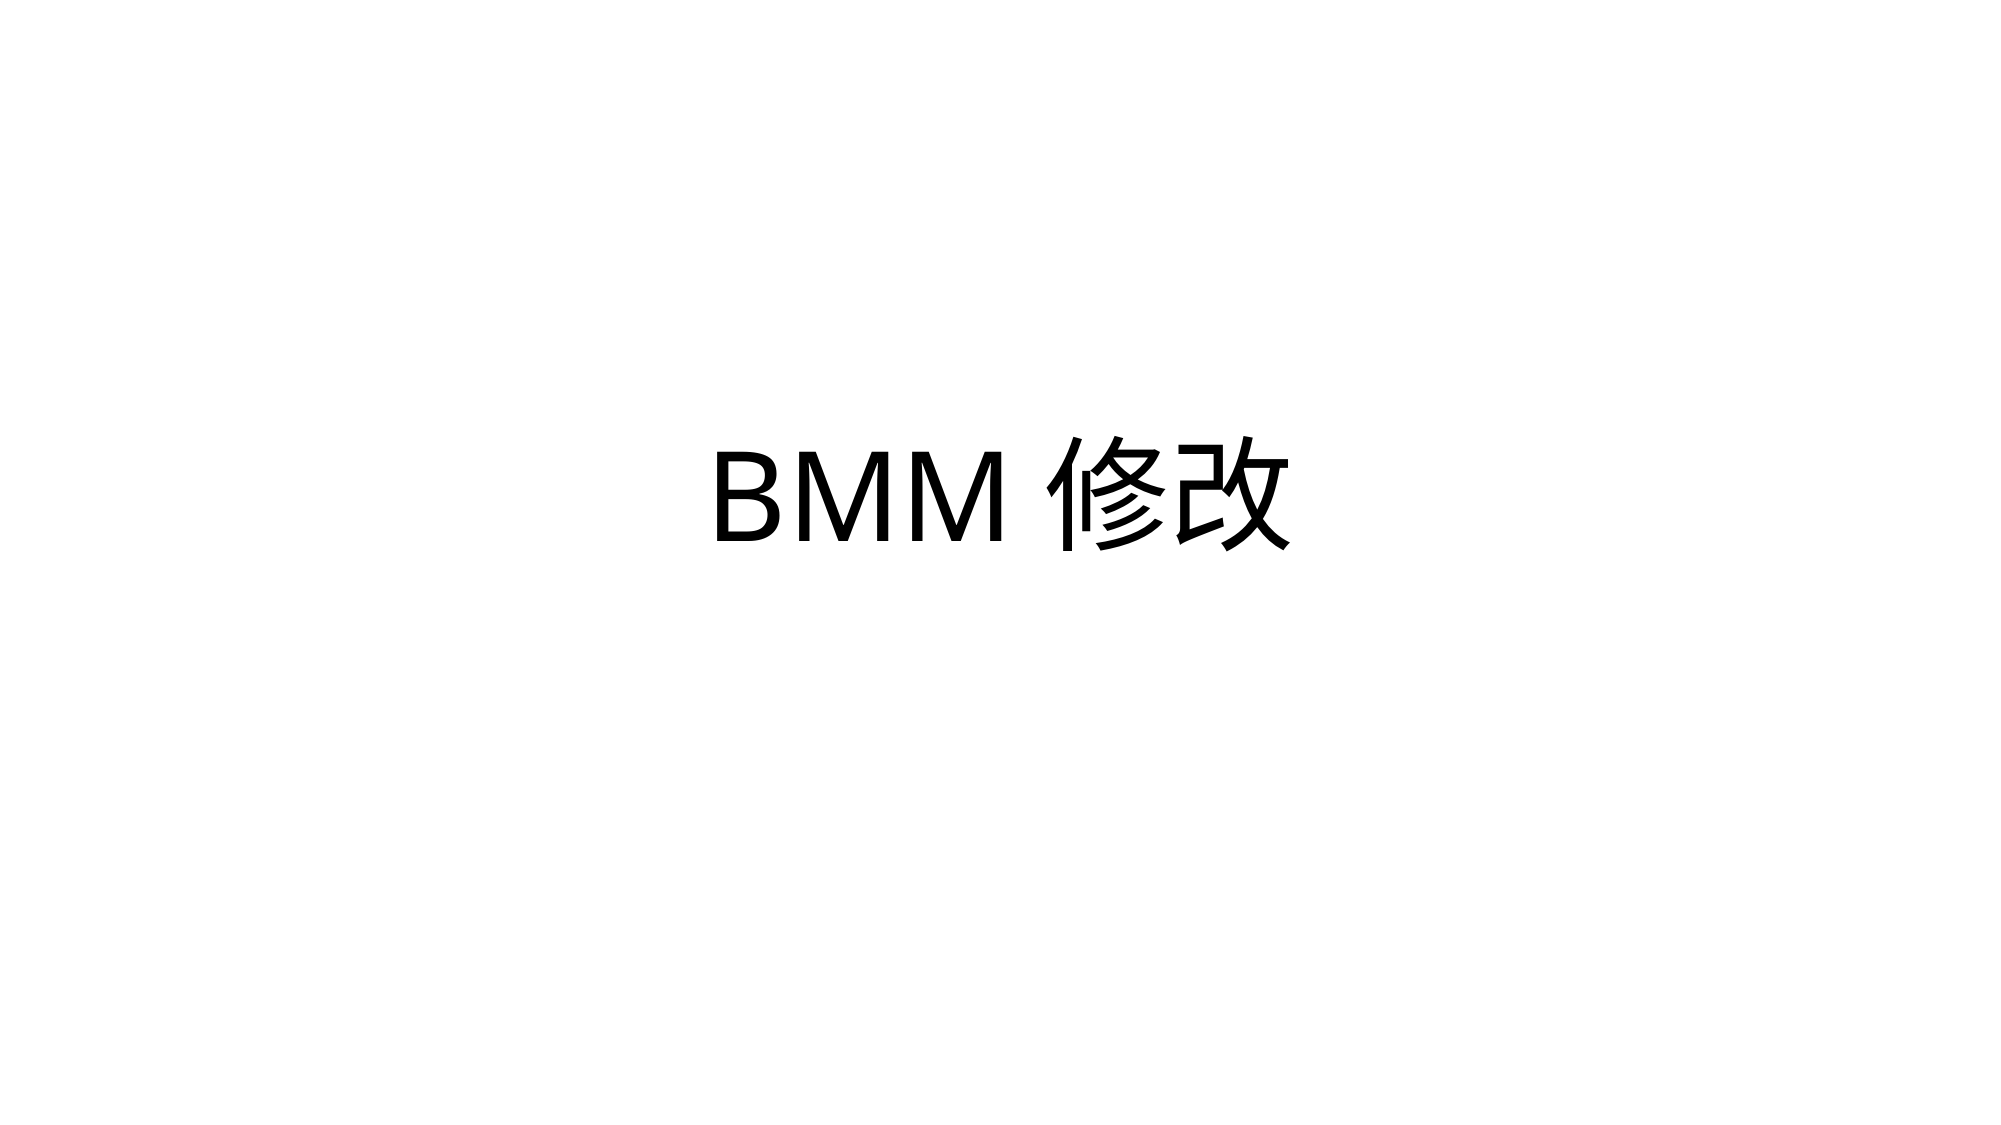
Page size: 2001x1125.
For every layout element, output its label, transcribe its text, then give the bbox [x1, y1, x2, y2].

title BMM修改 [249, 184, 1750, 576]
